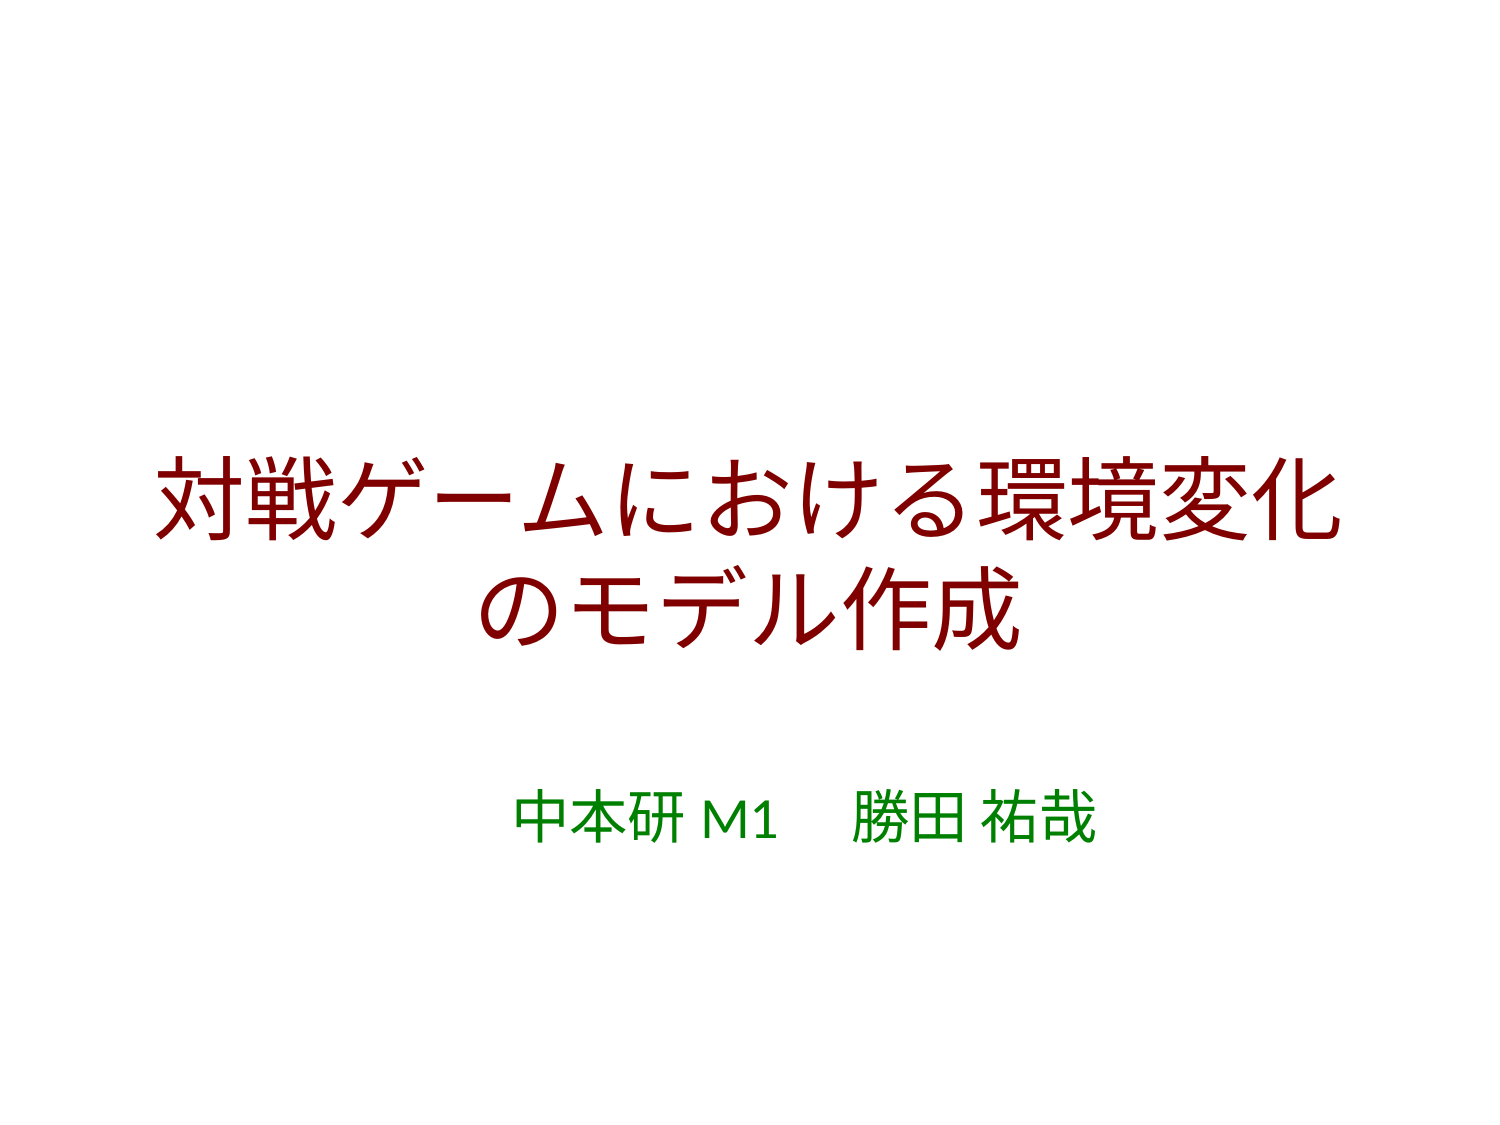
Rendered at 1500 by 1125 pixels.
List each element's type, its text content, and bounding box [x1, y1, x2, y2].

subtitle 中本研M1 勝田 祐哉 [431, 773, 1178, 865]
title 対戦ゲームにおける環境変化のモデル作成 [93, 397, 1405, 706]
